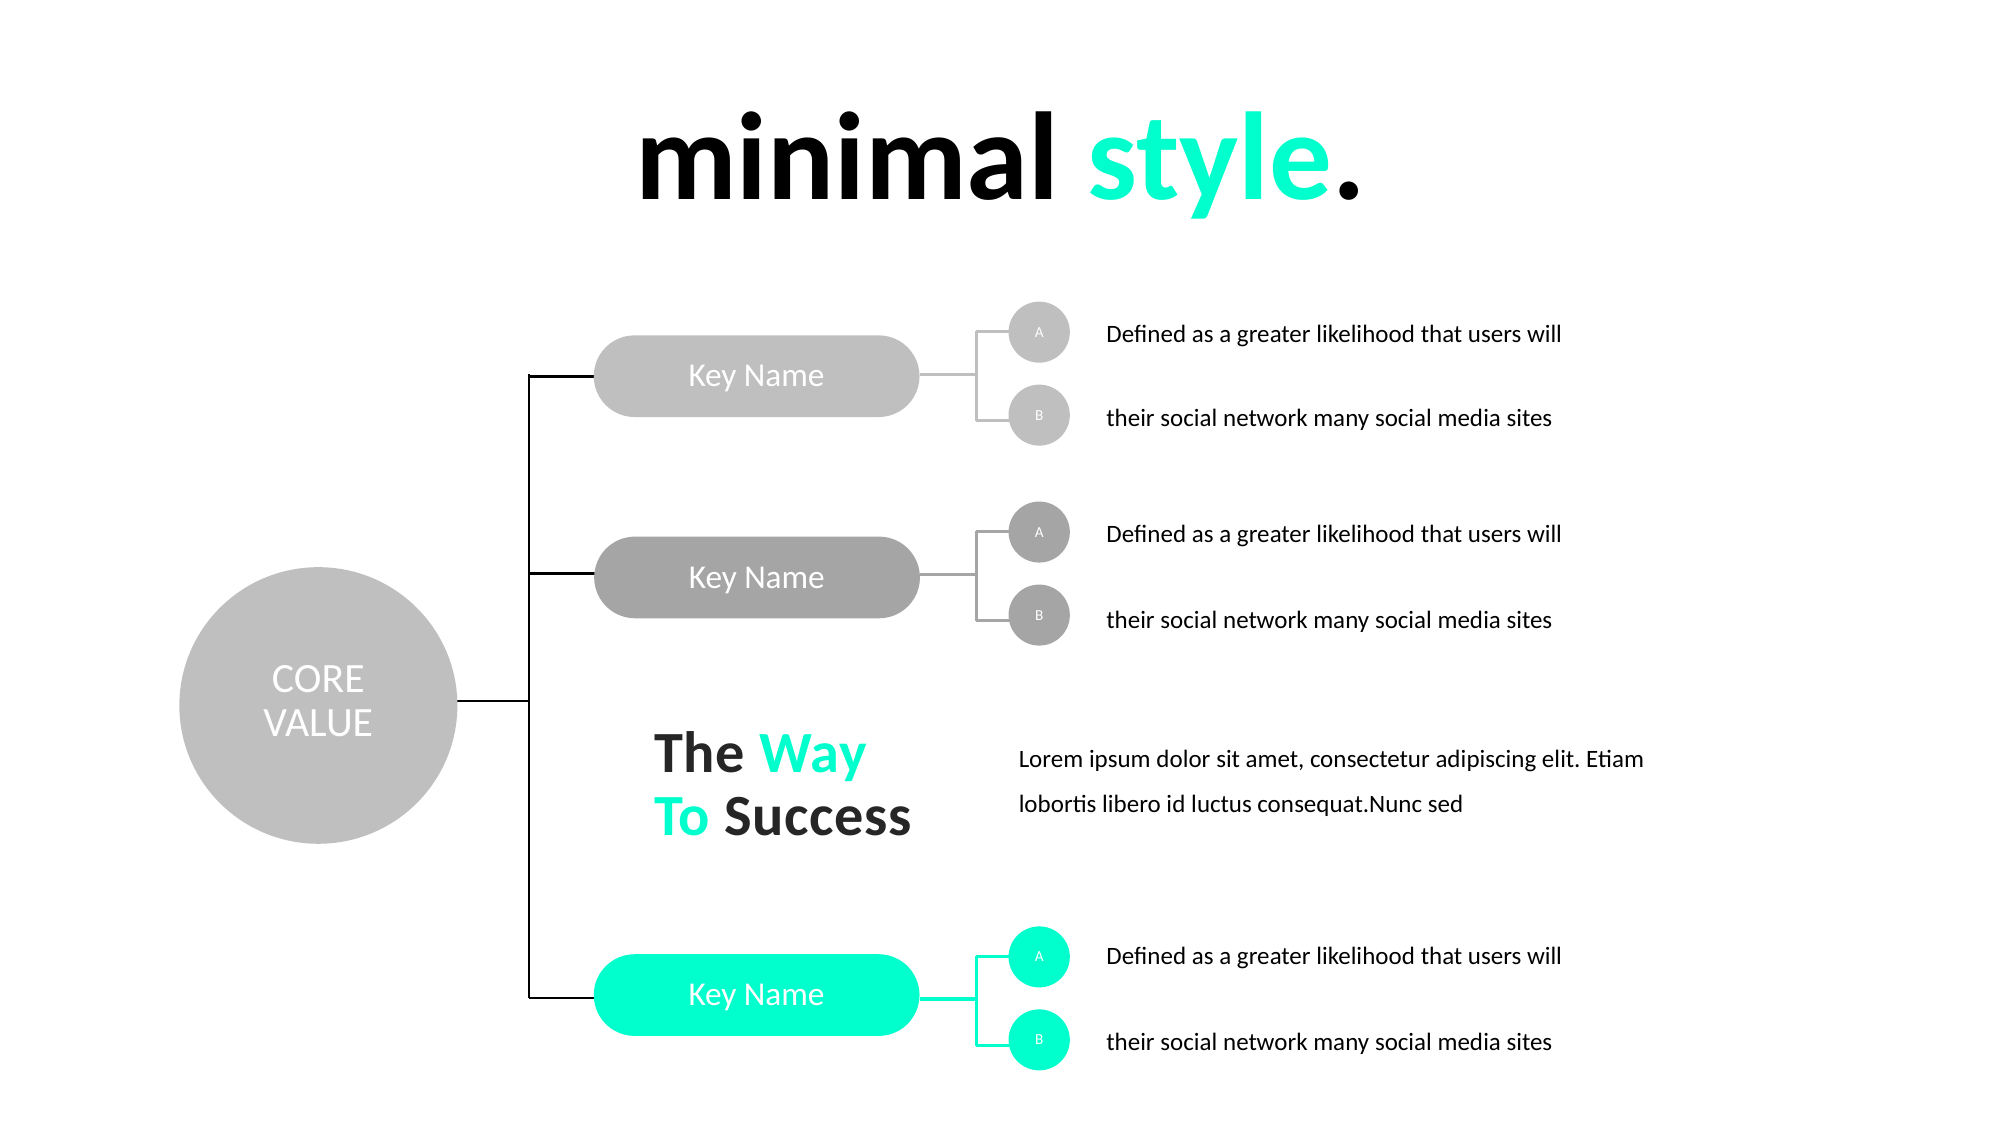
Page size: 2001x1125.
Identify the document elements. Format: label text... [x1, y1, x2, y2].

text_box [920, 956, 1032, 1046]
text_box A [1008, 501, 1070, 563]
text_box Defined as a greater likelihood that users will [1091, 498, 1613, 556]
text_box Key Name [593, 954, 920, 1036]
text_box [920, 531, 1032, 622]
text_box their social network many social media sites [1091, 1006, 1613, 1063]
text_box B [1009, 584, 1070, 646]
text_box Defined as a greater likelihood that users will [1091, 920, 1613, 978]
text_box their social network many social media sites [1091, 584, 1613, 641]
text_box A [1008, 926, 1070, 988]
text_box Lorem ipsum dolor sit amet, consectetur adipiscing elit. Etiam lobortis libero id luctus consequat.Nunc sed [1003, 720, 1708, 825]
text_box A [1008, 301, 1070, 363]
text_box Key Name [679, 536, 920, 619]
text_box CORE VALUE [179, 567, 417, 844]
text_box minimal style. [620, 67, 1381, 233]
text_box B [1009, 384, 1070, 446]
text_box Defined as a greater likelihood that users will [1091, 298, 1613, 356]
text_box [417, 374, 679, 999]
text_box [920, 331, 1032, 422]
text_box Key Name [593, 335, 920, 418]
text_box their social network many social media sites [1091, 382, 1613, 440]
text_box B [1009, 1009, 1070, 1071]
text_box The Way To Success [679, 714, 1040, 856]
